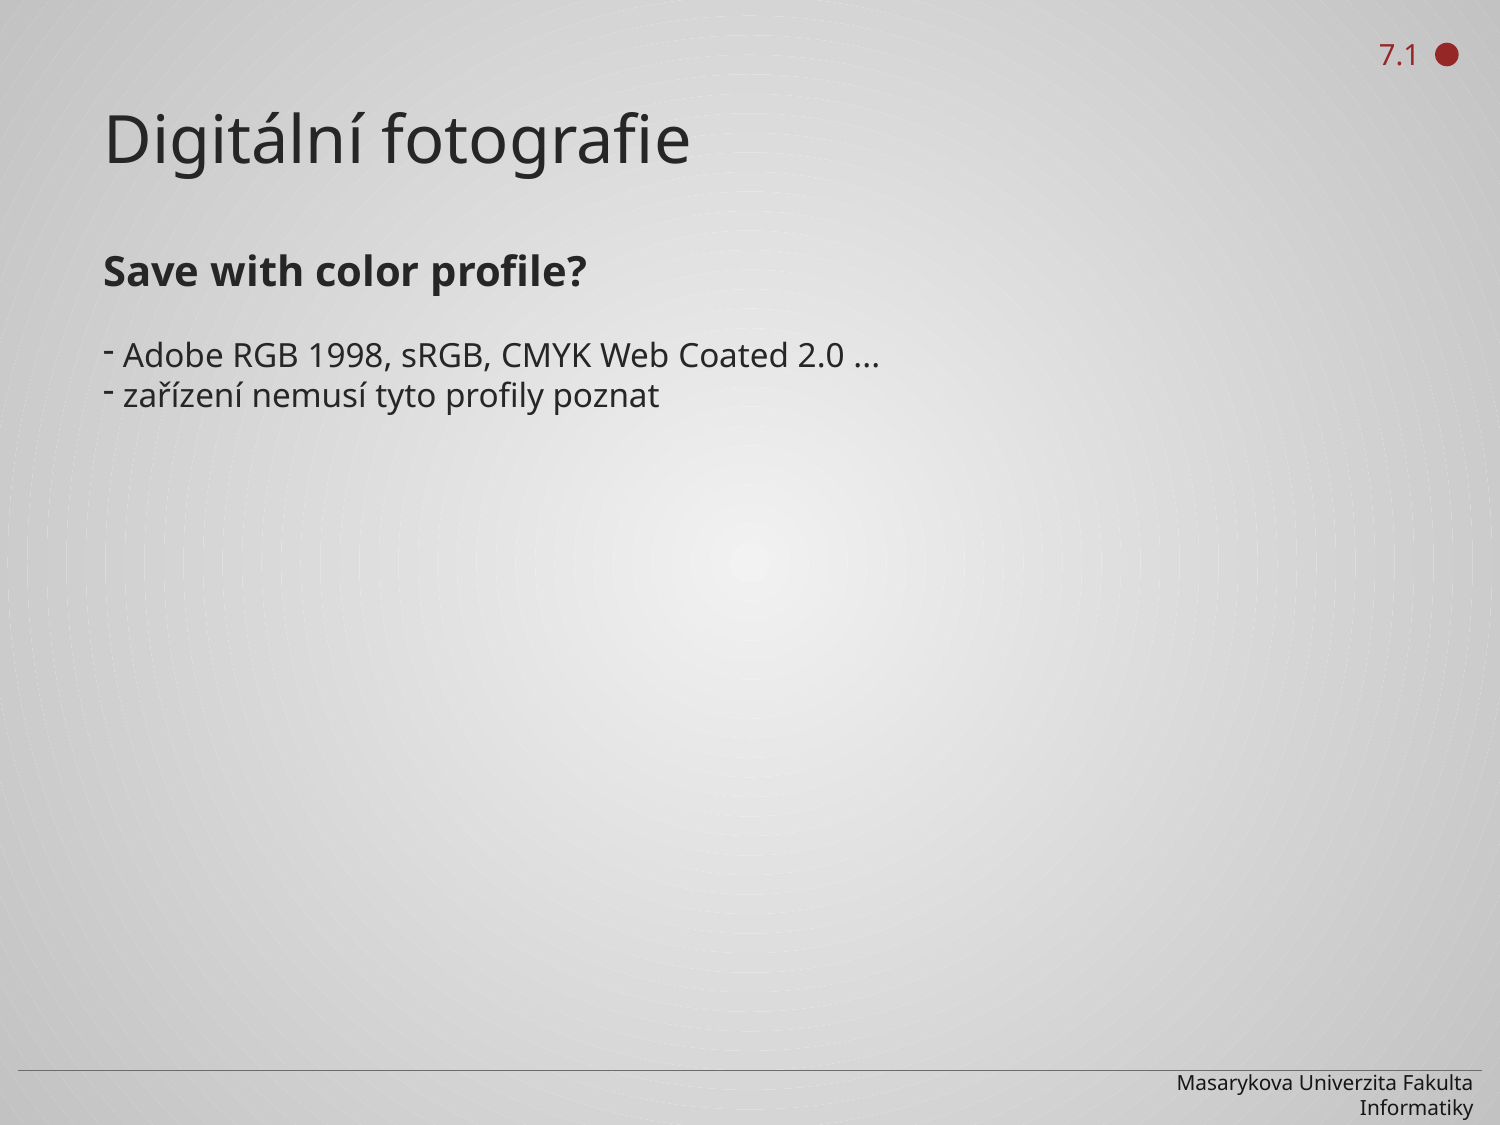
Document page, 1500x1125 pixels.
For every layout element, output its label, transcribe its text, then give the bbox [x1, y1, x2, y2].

text_box 7.1 [1364, 29, 1459, 79]
footer Masarykova Univerzita Fakulta Informatiky [1092, 1065, 1489, 1125]
text_box Digitální fotografie [88, 89, 1436, 184]
text_box Save with color profile? Adobe RGB 1998, sRGB, CMYK Web Coated 2.0 ... zařízení nemusí tyto profily poznat [88, 236, 1388, 422]
